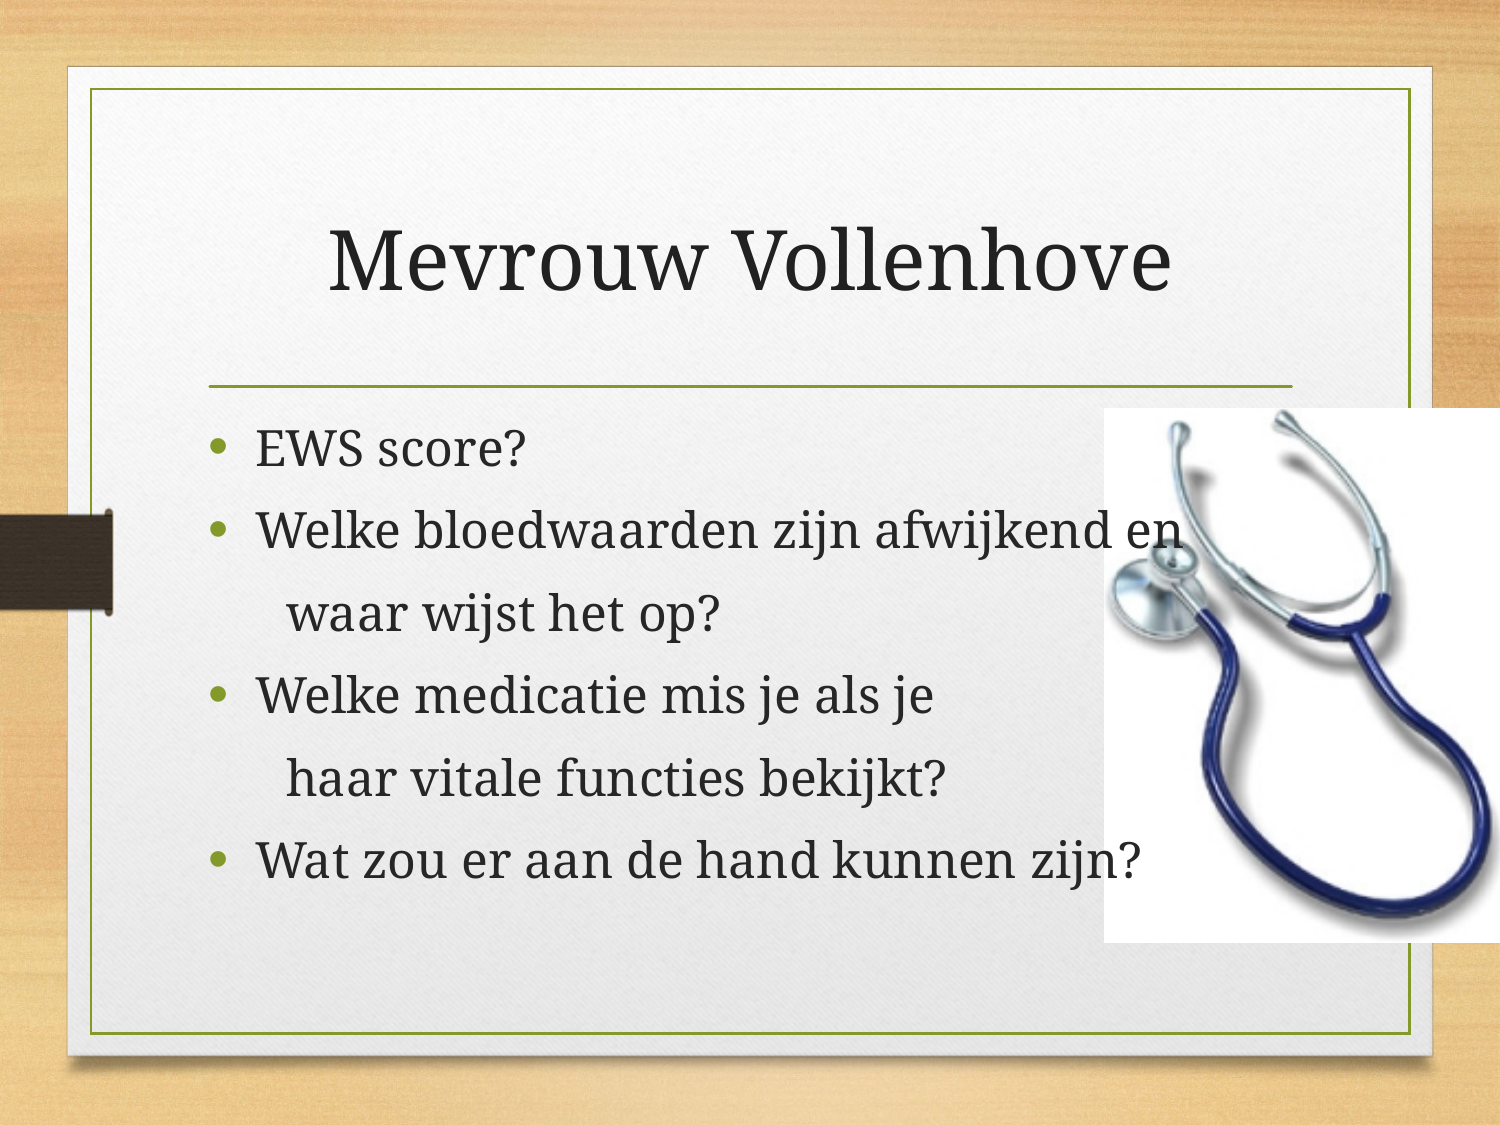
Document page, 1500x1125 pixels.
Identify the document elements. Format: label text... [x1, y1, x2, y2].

title Mevrouw Vollenhove [193, 150, 1309, 365]
picture [0, 0, 1500, 1125]
list EWS score? Welke bloedwaarden zijn afwijkend en waar wijst het op? Welke medicatie mis je als je haar vitale functies bekijkt? Wat zou er aan de hand kunnen zijn? [193, 408, 1309, 974]
